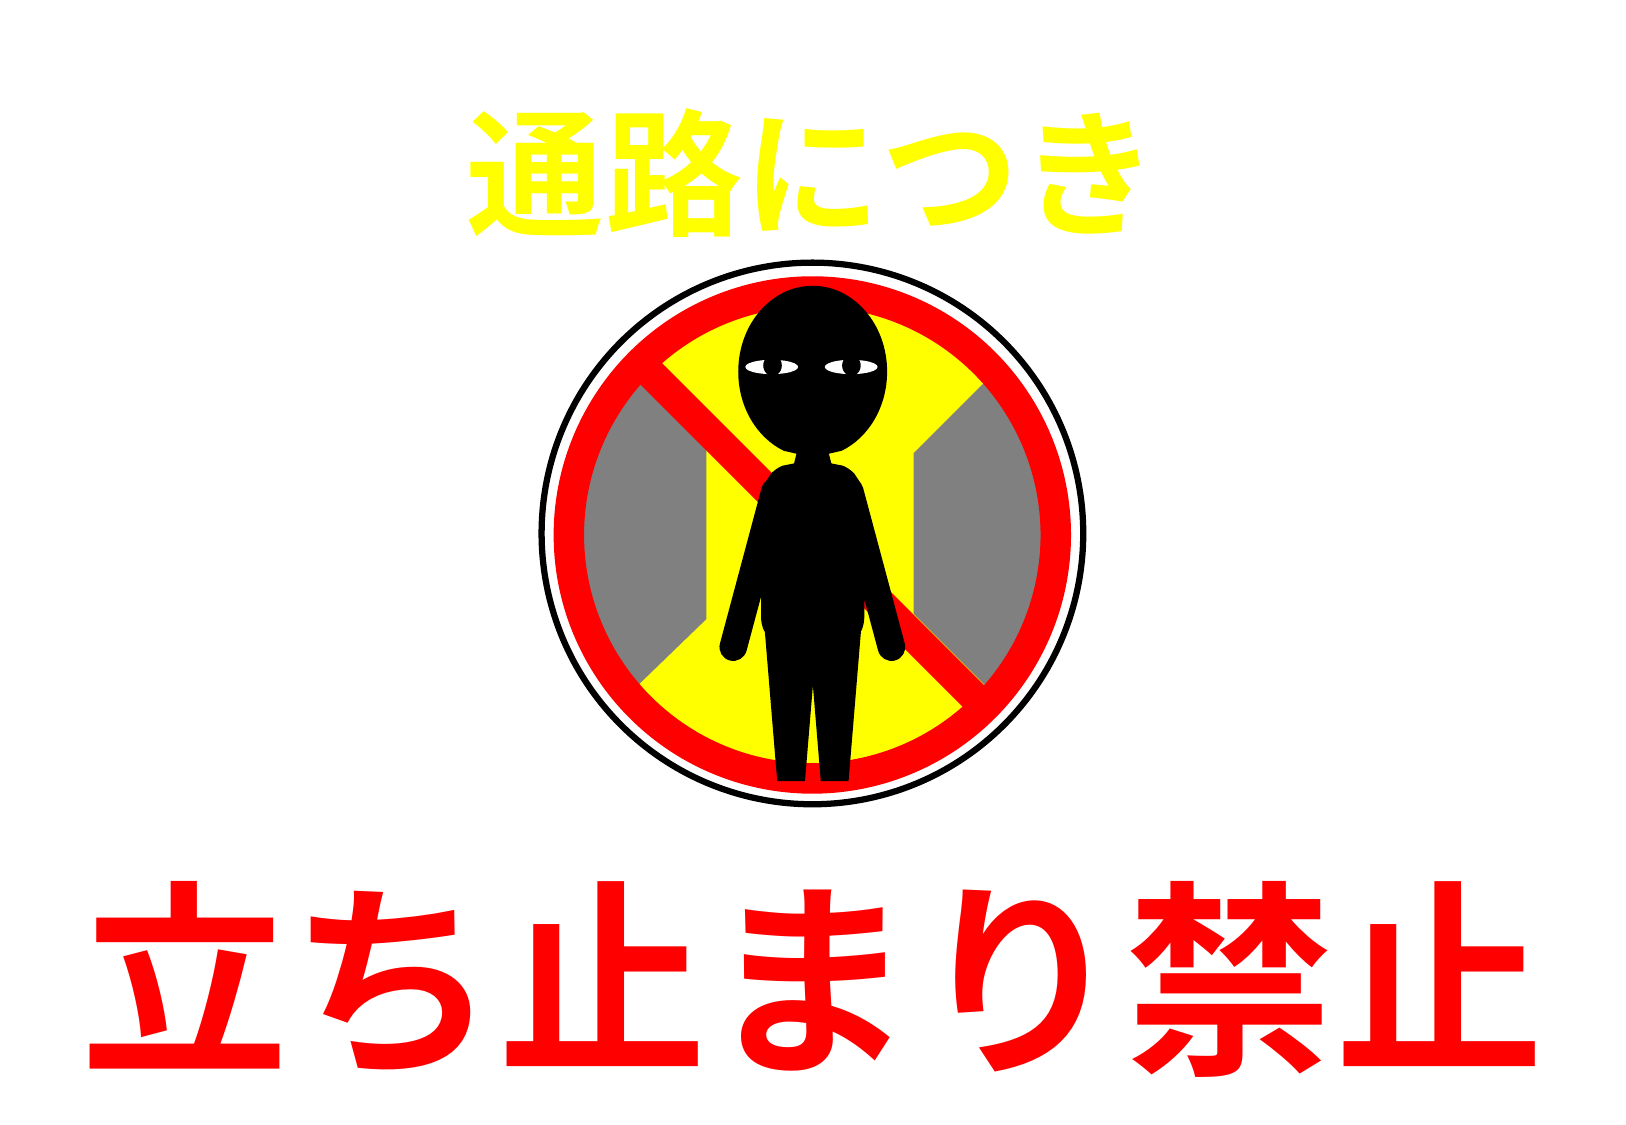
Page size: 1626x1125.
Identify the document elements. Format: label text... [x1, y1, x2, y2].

text_box 通路につき [0, 80, 1625, 260]
text_box 立ち止まり禁止 [0, 842, 1625, 1108]
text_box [541, 262, 1084, 805]
